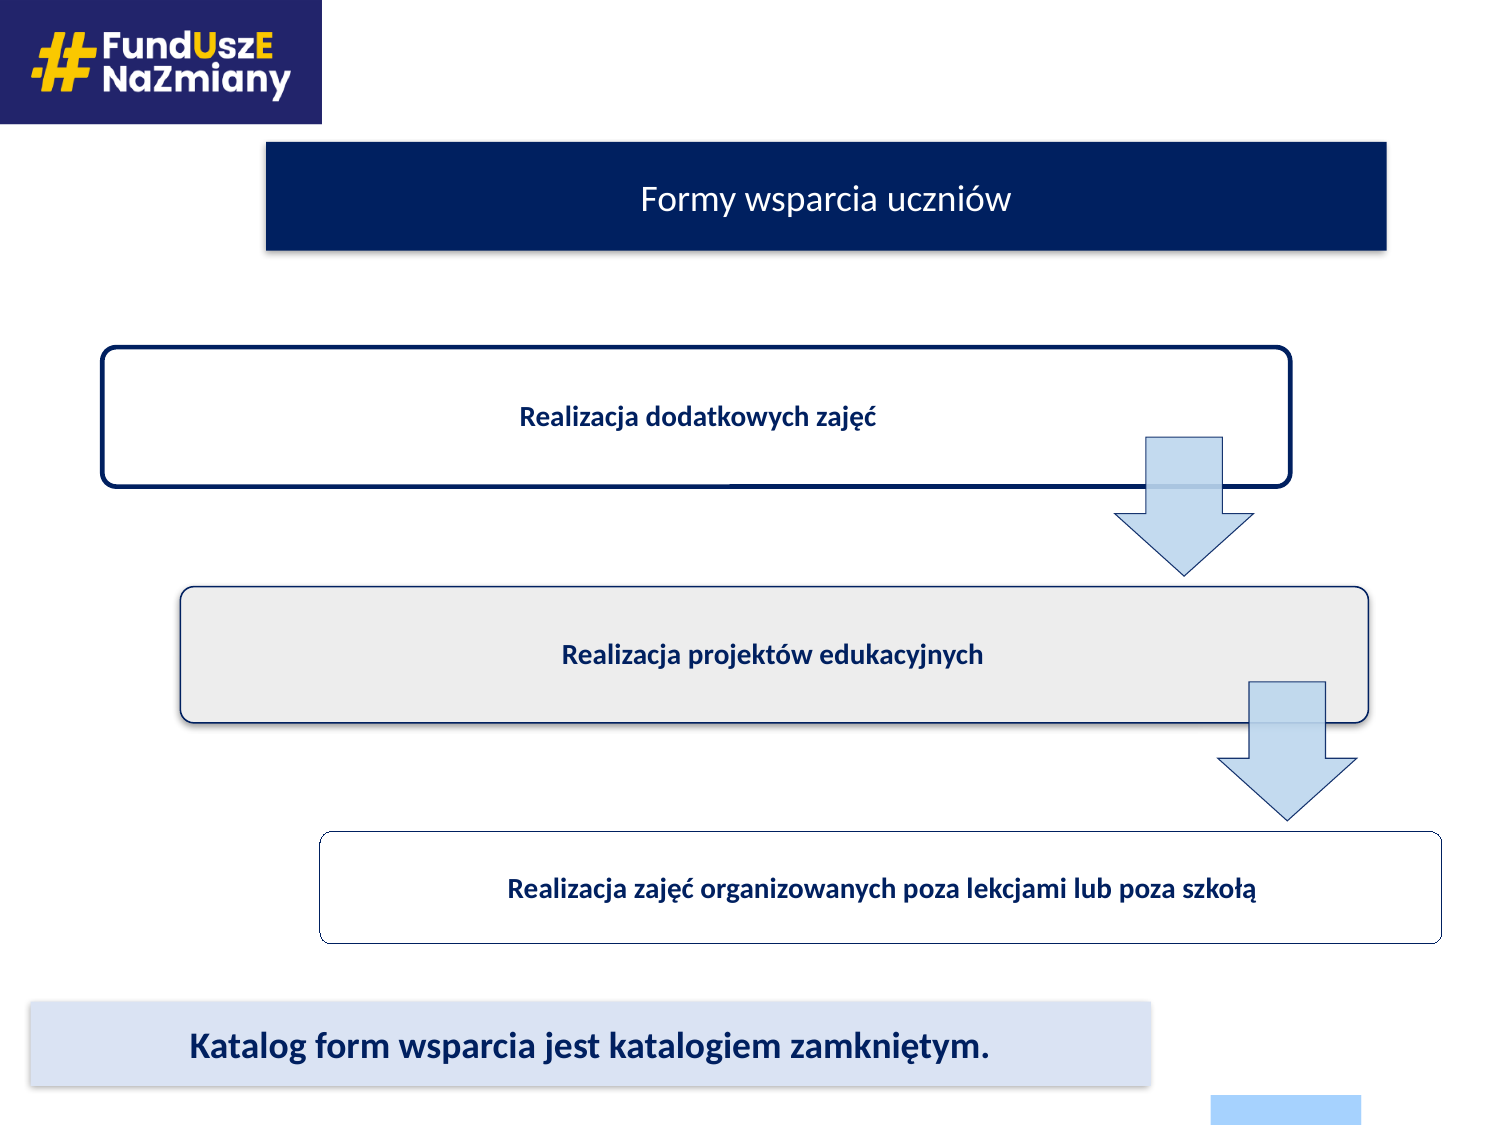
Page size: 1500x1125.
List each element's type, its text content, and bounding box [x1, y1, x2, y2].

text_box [102, 344, 1500, 1058]
picture [0, 0, 1500, 1125]
text_box Katalog form wsparcia jest katalogiem zamkniętym. [30, 1001, 1151, 1086]
text_box Formy wsparcia uczniów [266, 141, 1387, 251]
